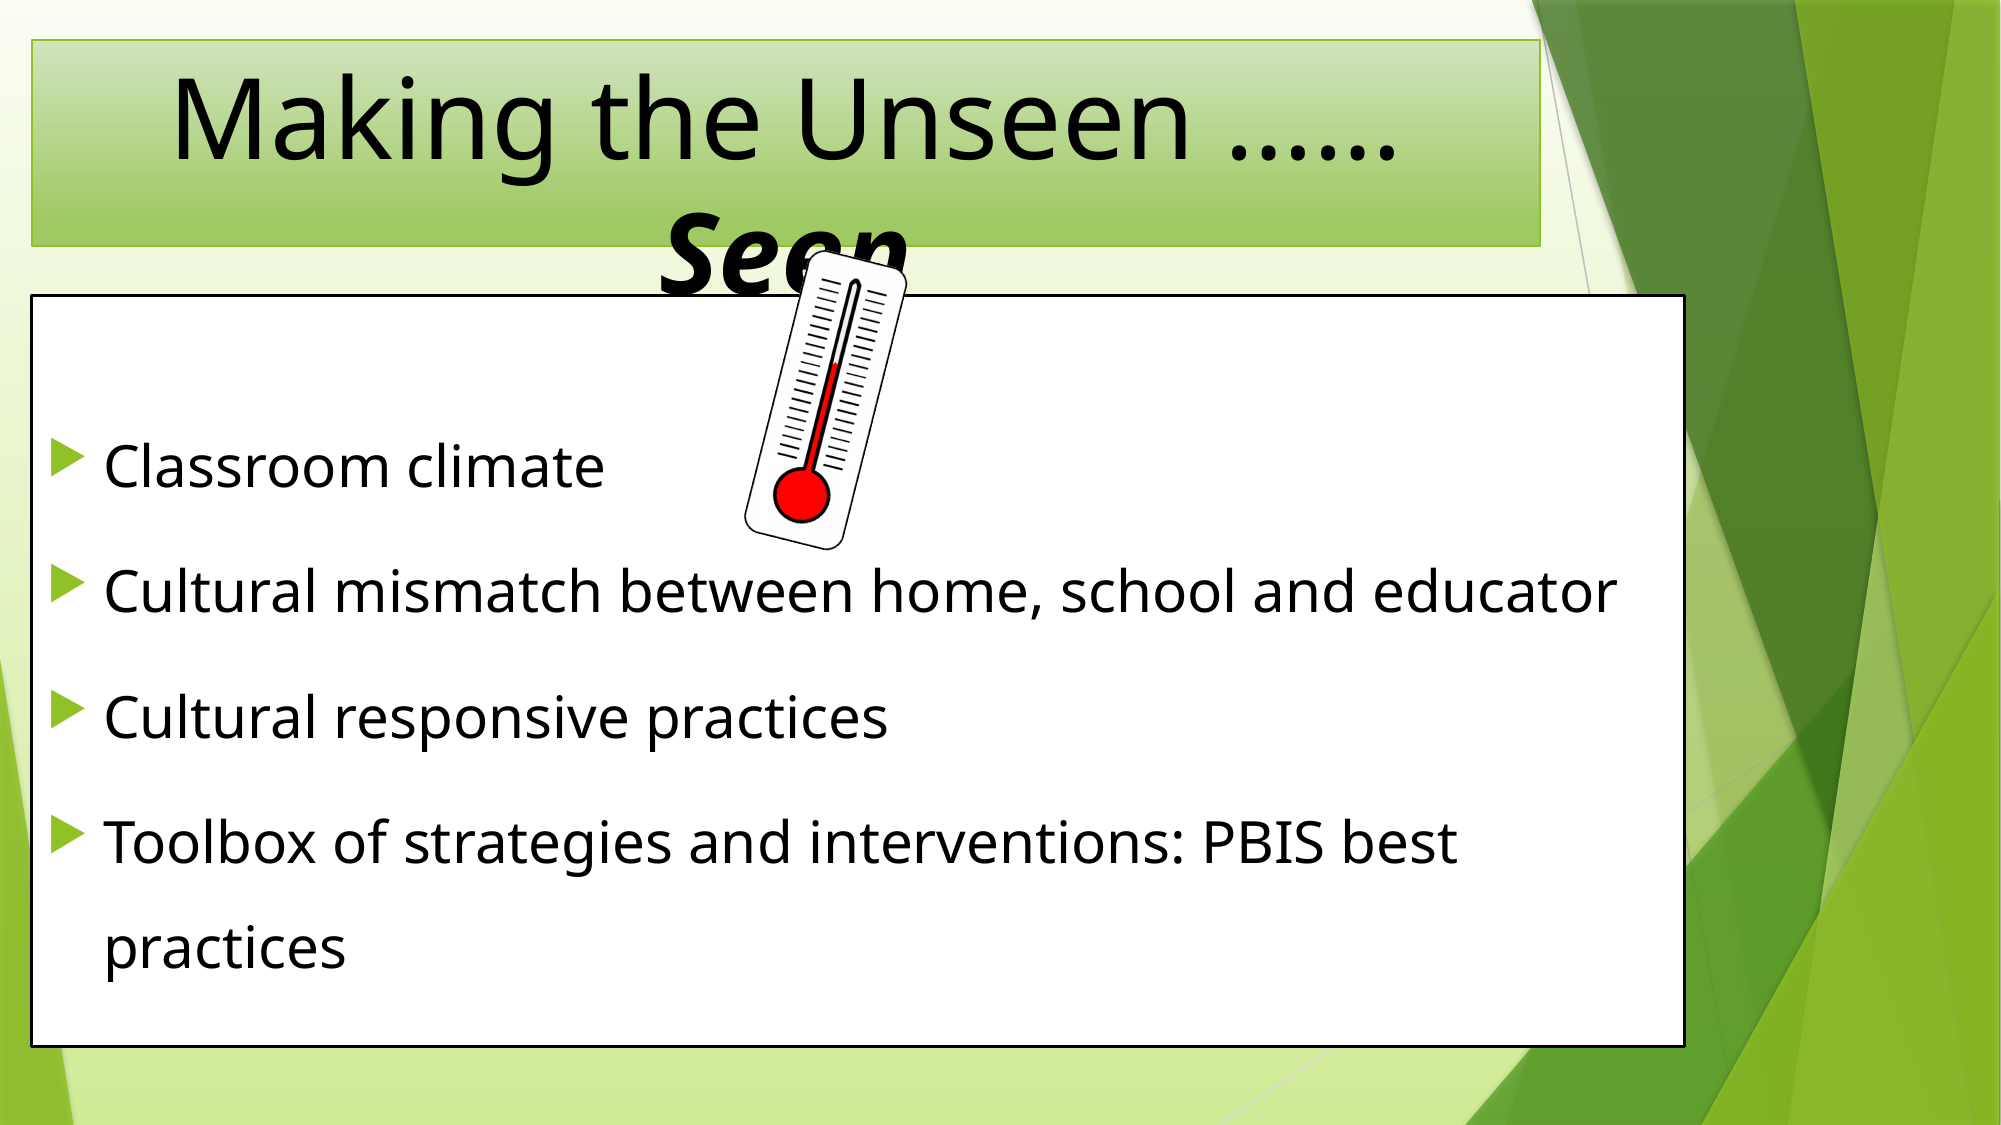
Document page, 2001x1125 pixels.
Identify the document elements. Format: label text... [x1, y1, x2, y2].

picture [741, 247, 910, 553]
list Classroom climate Cultural mismatch between home, school and educator Cultural responsive practices Toolbox of strategies and interventions: PBIS best practices [30, 294, 1686, 1048]
title Making the Unseen …… Seen [31, 39, 1541, 247]
